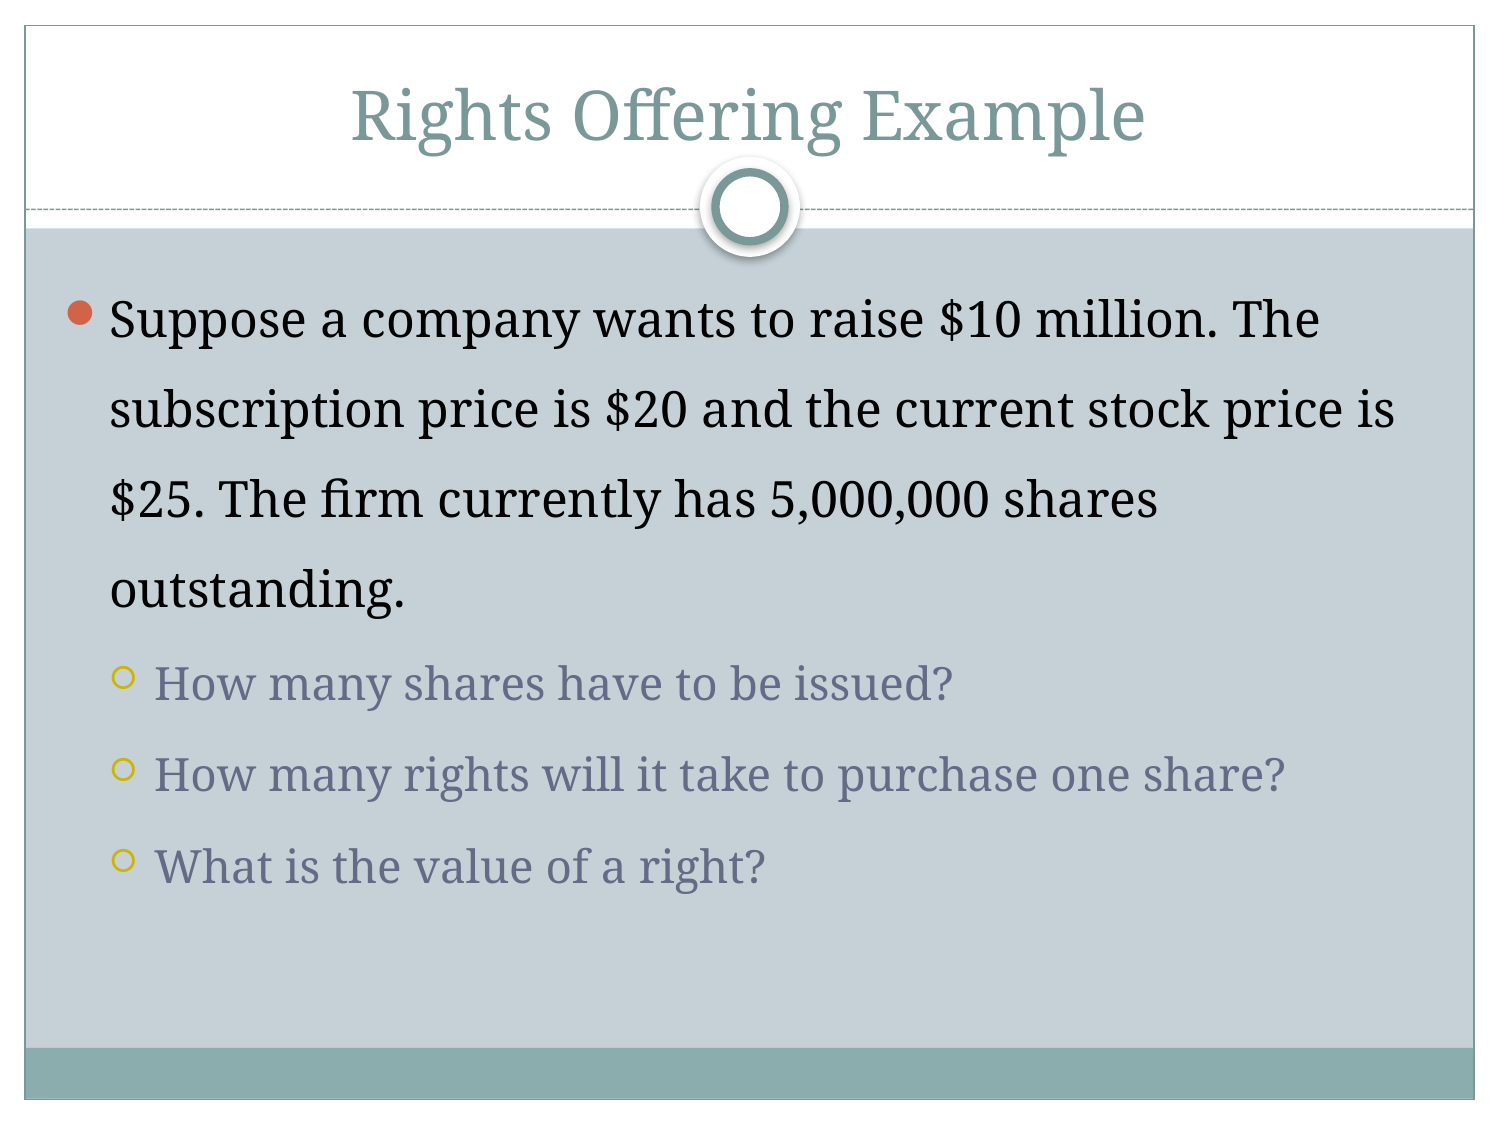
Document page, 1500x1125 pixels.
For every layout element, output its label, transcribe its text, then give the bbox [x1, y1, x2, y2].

list Suppose a company wants to raise $10 million. The subscription price is $20 and the current stock price is $25. The firm currently has 5,000,000 shares outstanding. How many shares have to be issued? How many rights will it take to purchase one share? What is the value of a right? [49, 250, 1445, 1001]
title Rights Offering Example [49, 37, 1450, 162]
